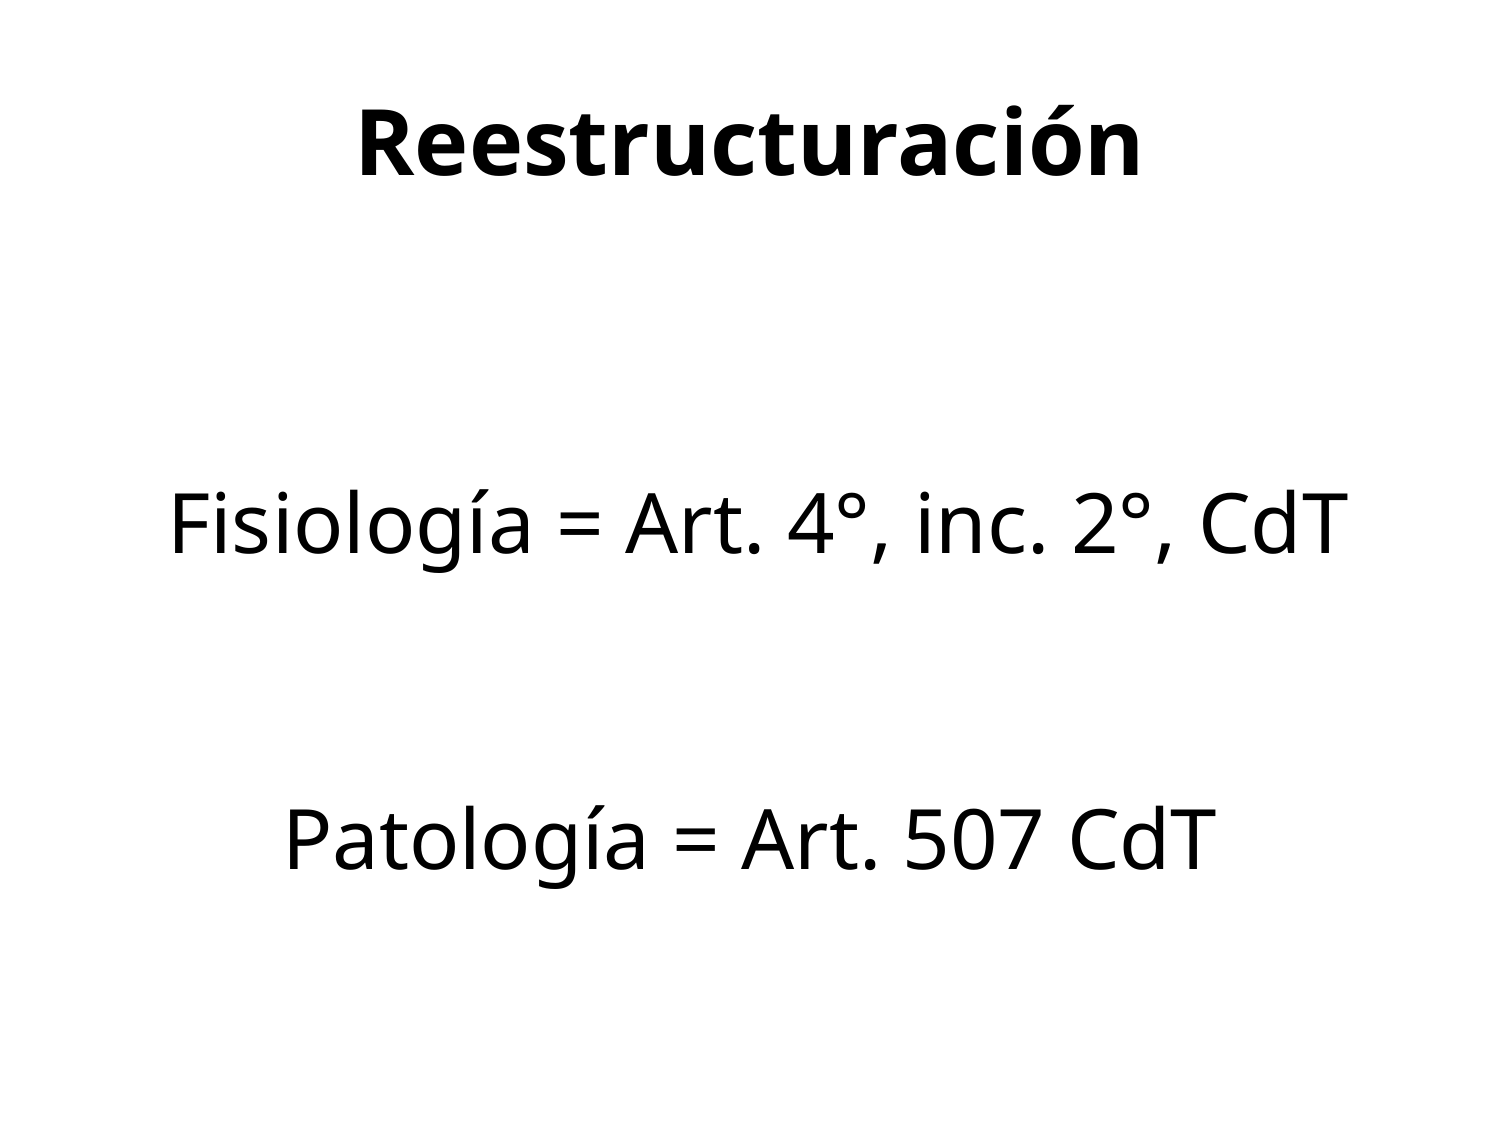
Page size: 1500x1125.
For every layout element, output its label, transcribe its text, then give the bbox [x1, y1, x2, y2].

list Fisiología = Art. 4°, inc. 2°, CdT Patología = Art. 507 CdT [74, 262, 1426, 1006]
title Reestructuración [74, 44, 1426, 233]
